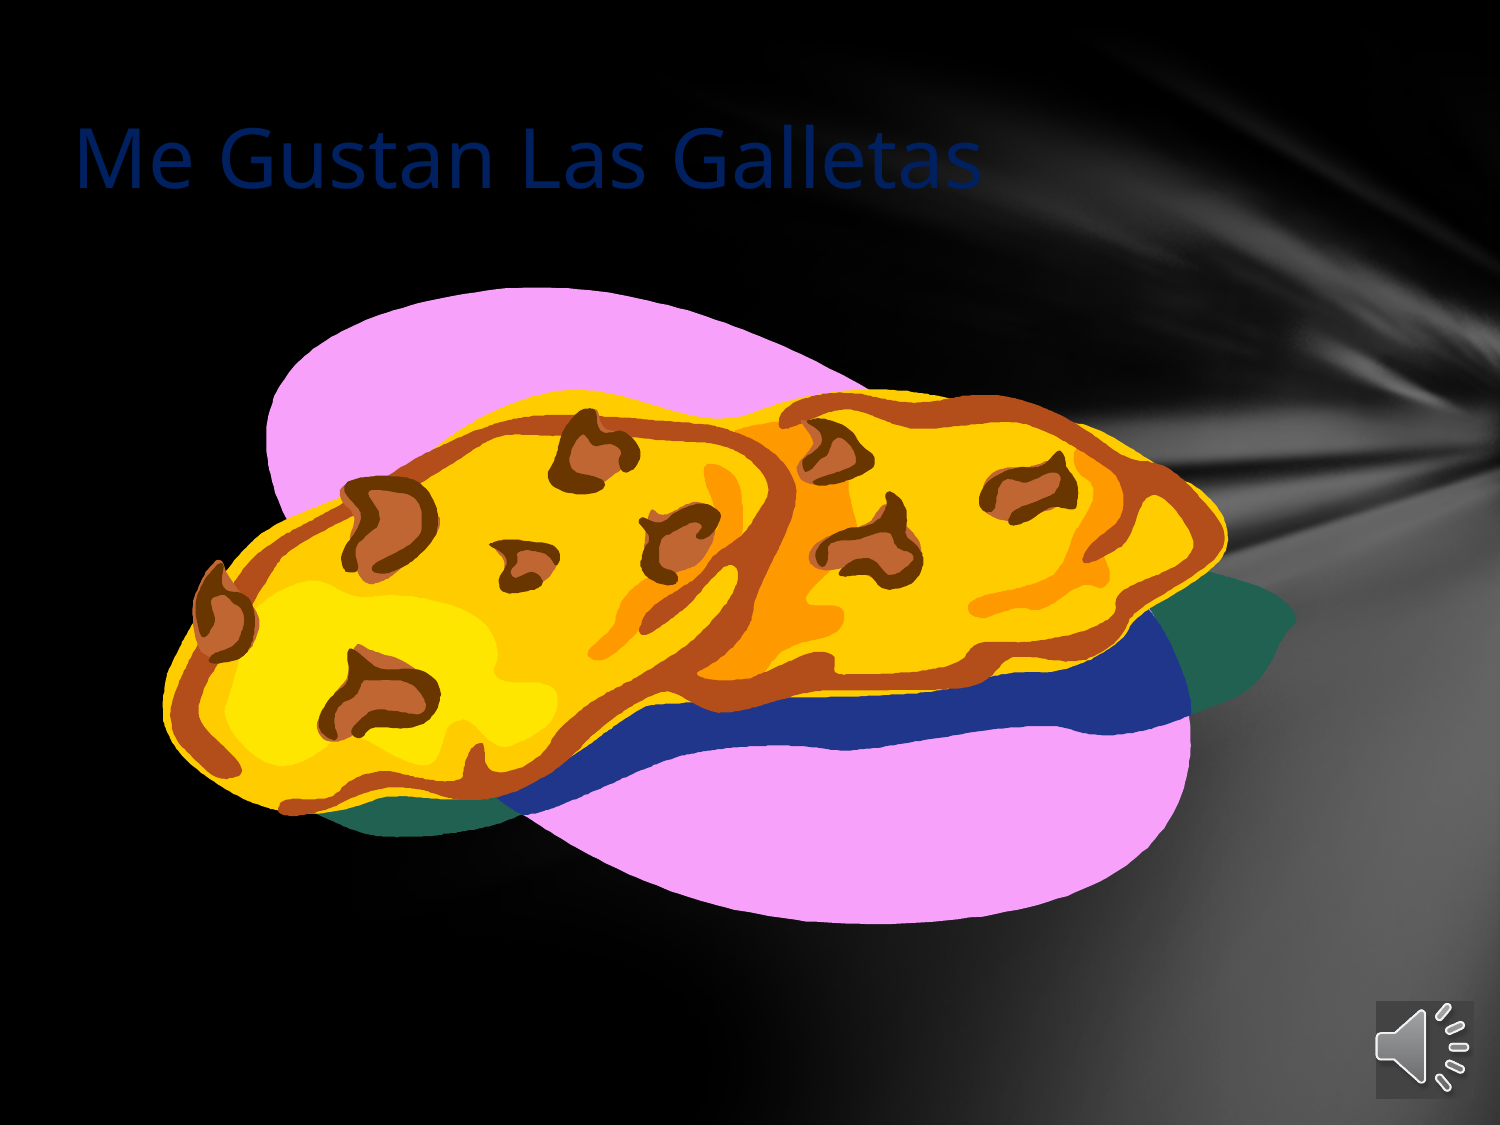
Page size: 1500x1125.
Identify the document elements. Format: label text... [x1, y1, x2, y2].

picture [1374, 999, 1476, 1101]
title Me Gustan Las Galletas [57, 37, 1318, 213]
picture [162, 274, 1310, 937]
